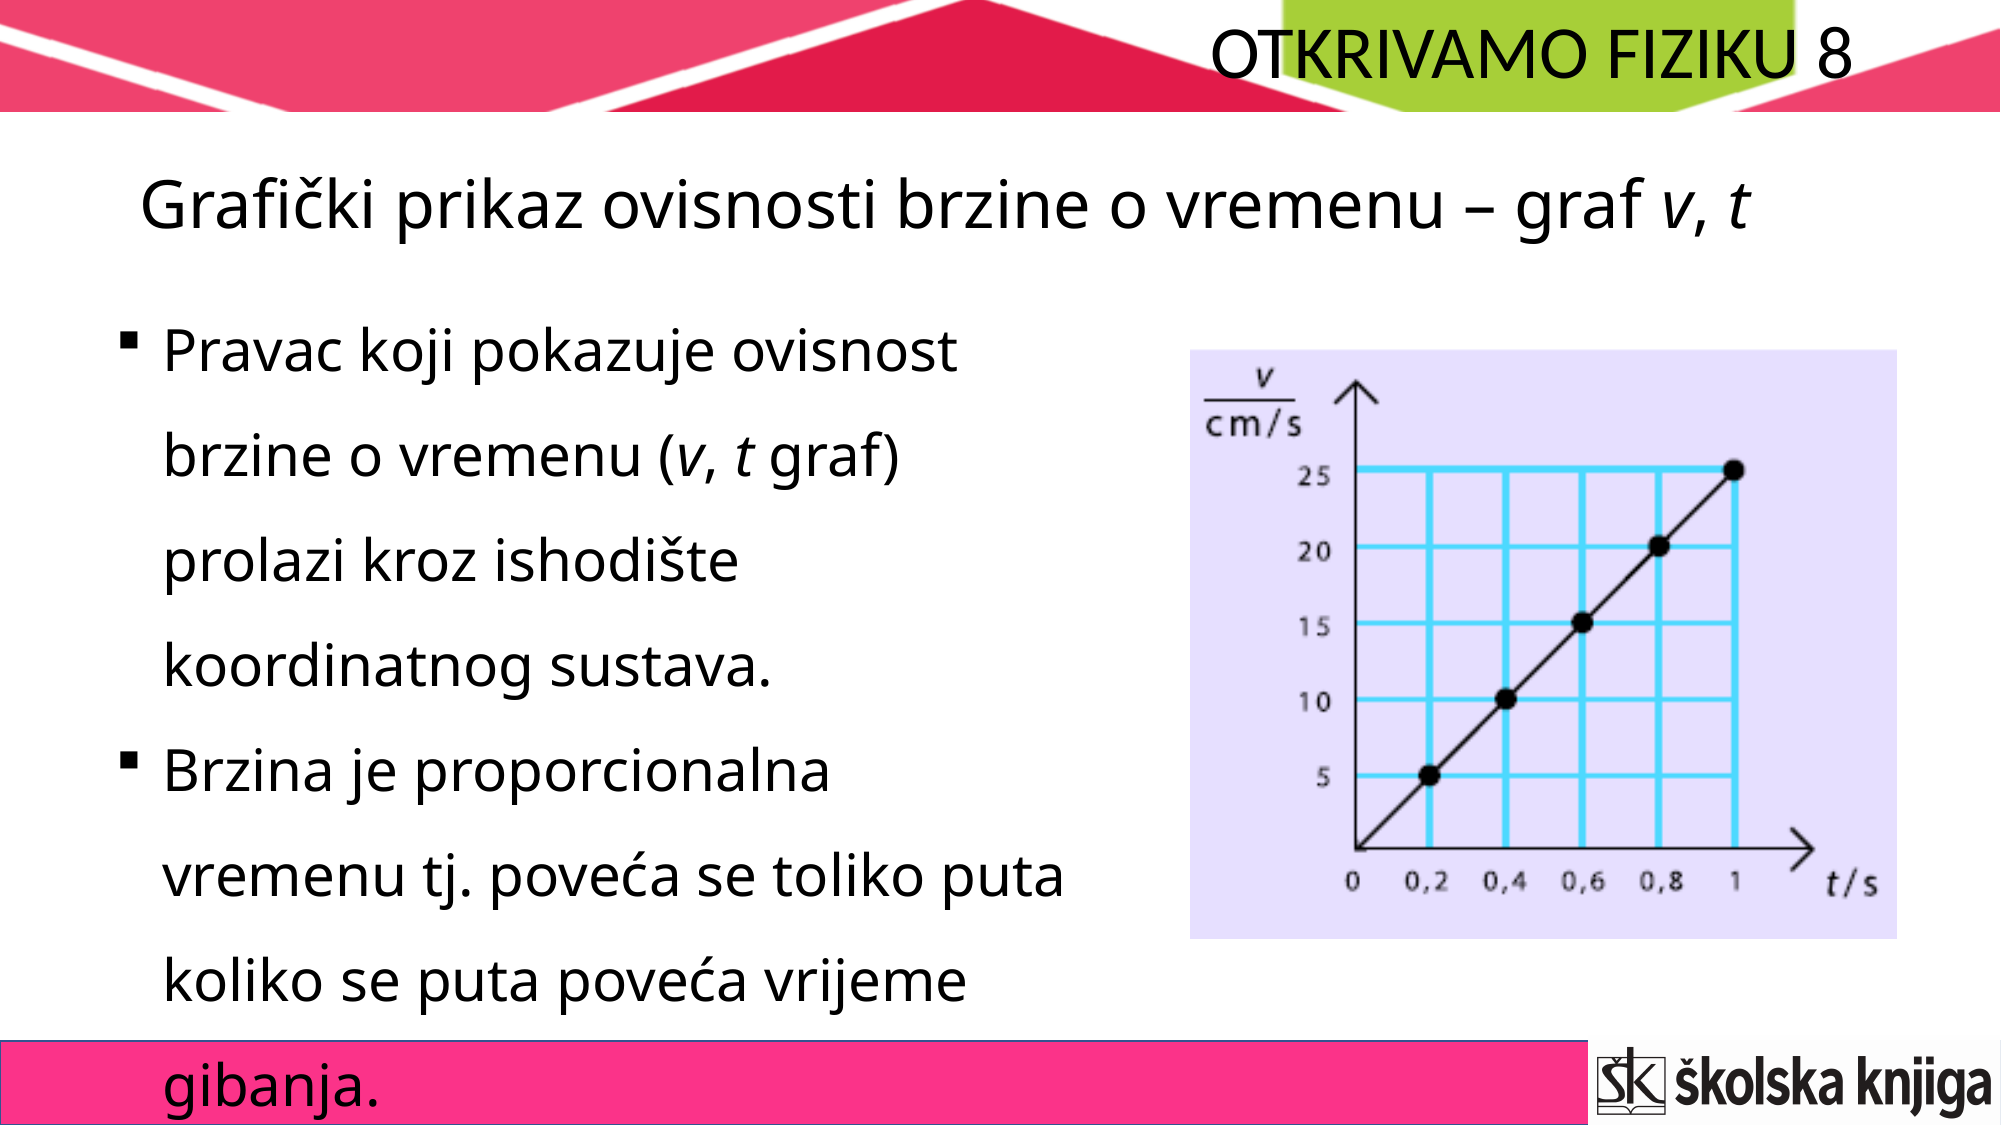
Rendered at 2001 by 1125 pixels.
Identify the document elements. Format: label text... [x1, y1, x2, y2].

picture [1588, 1035, 2000, 1125]
text_box Pravac koji pokazuje ovisnost brzine o vremenu (v, t graf) prolazi kroz ishodište koordinatnog sustava. Brzina je proporcionalna vremenu tj. poveća se toliko puta koliko se puta poveća vrijeme gibanja. [100, 270, 1101, 1125]
title Grafički prikaz ovisnosti brzine o vremenu – graf v, t [124, 113, 1850, 300]
picture [0, 0, 2000, 112]
picture [1190, 348, 1897, 939]
